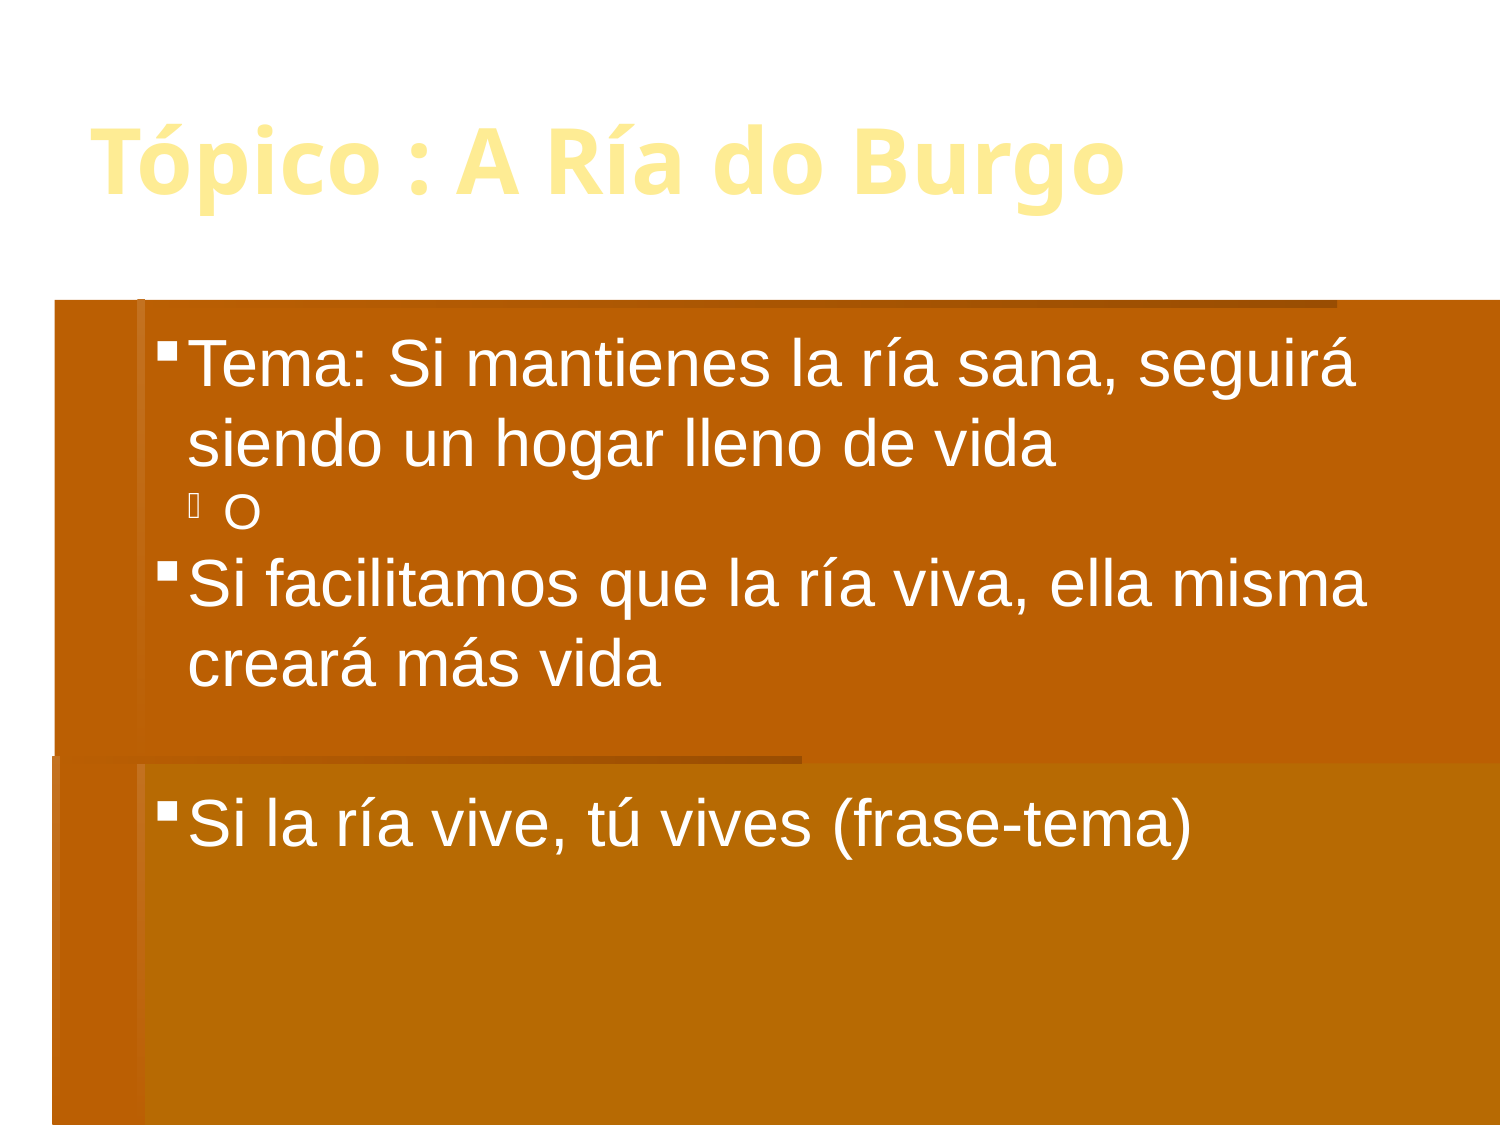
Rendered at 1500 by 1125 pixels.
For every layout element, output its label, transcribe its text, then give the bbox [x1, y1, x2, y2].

text_box Tópico : A Ría do Burgo [75, 40, 1451, 275]
text_box Tema: Si mantienes la ría sana, seguirá siendo un hogar lleno de vida O Si facilitamos que la ría viva, ella misma creará más vida Si la ría vive, tú vives (frase-tema) [137, 312, 1451, 1000]
